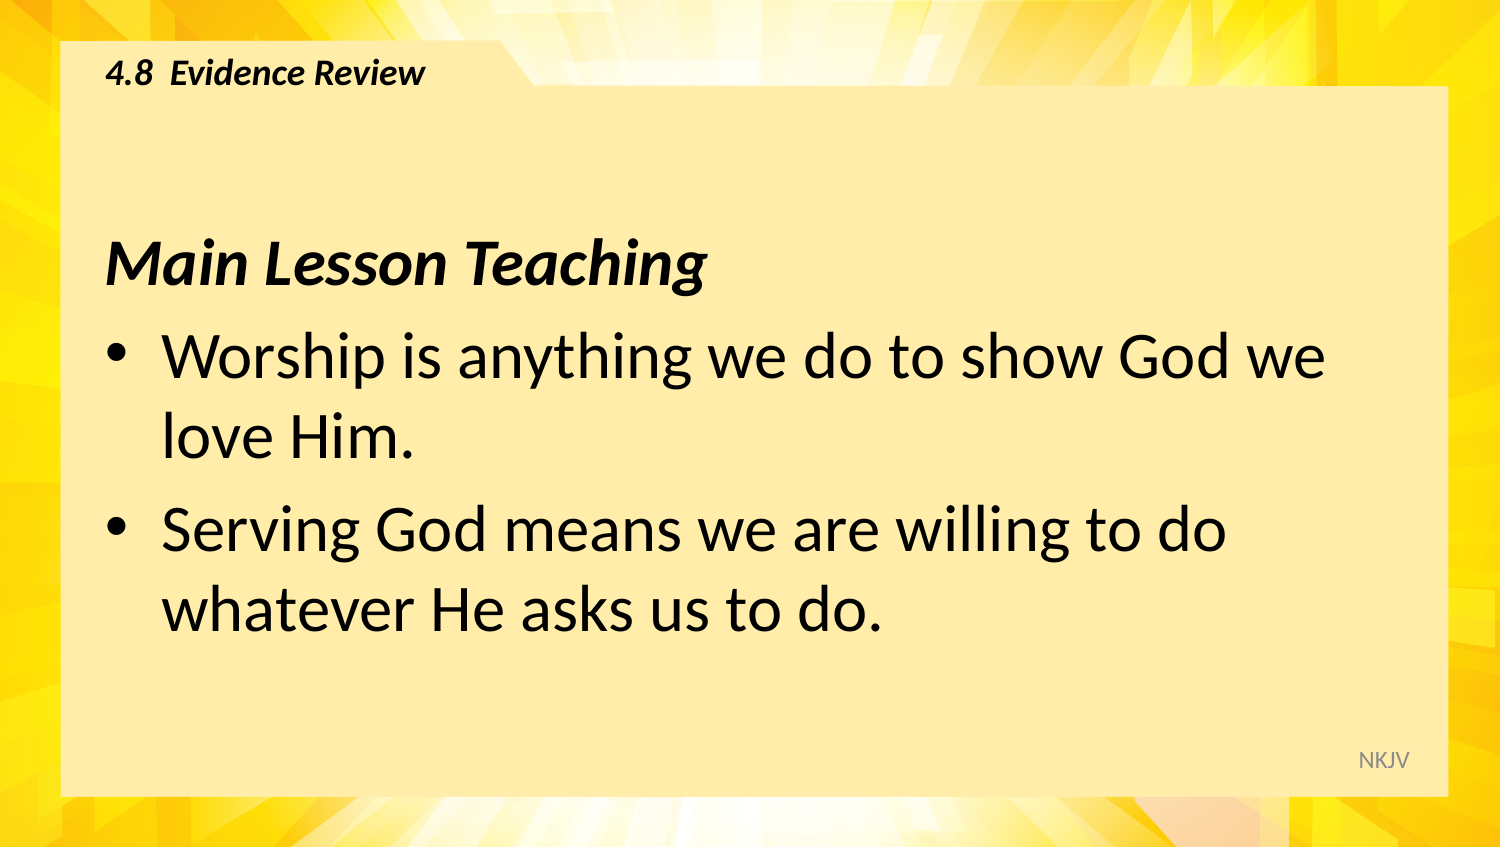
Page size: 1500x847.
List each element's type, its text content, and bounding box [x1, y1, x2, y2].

footer NKJV [950, 736, 1425, 782]
list Main Lesson Teaching Worship is anything we do to show God we love Him. Serving God means we are willing to do whatever He asks us to do. [89, 141, 1403, 722]
picture [0, 0, 1500, 847]
title 4.8 Evidence Review [89, 33, 1420, 108]
